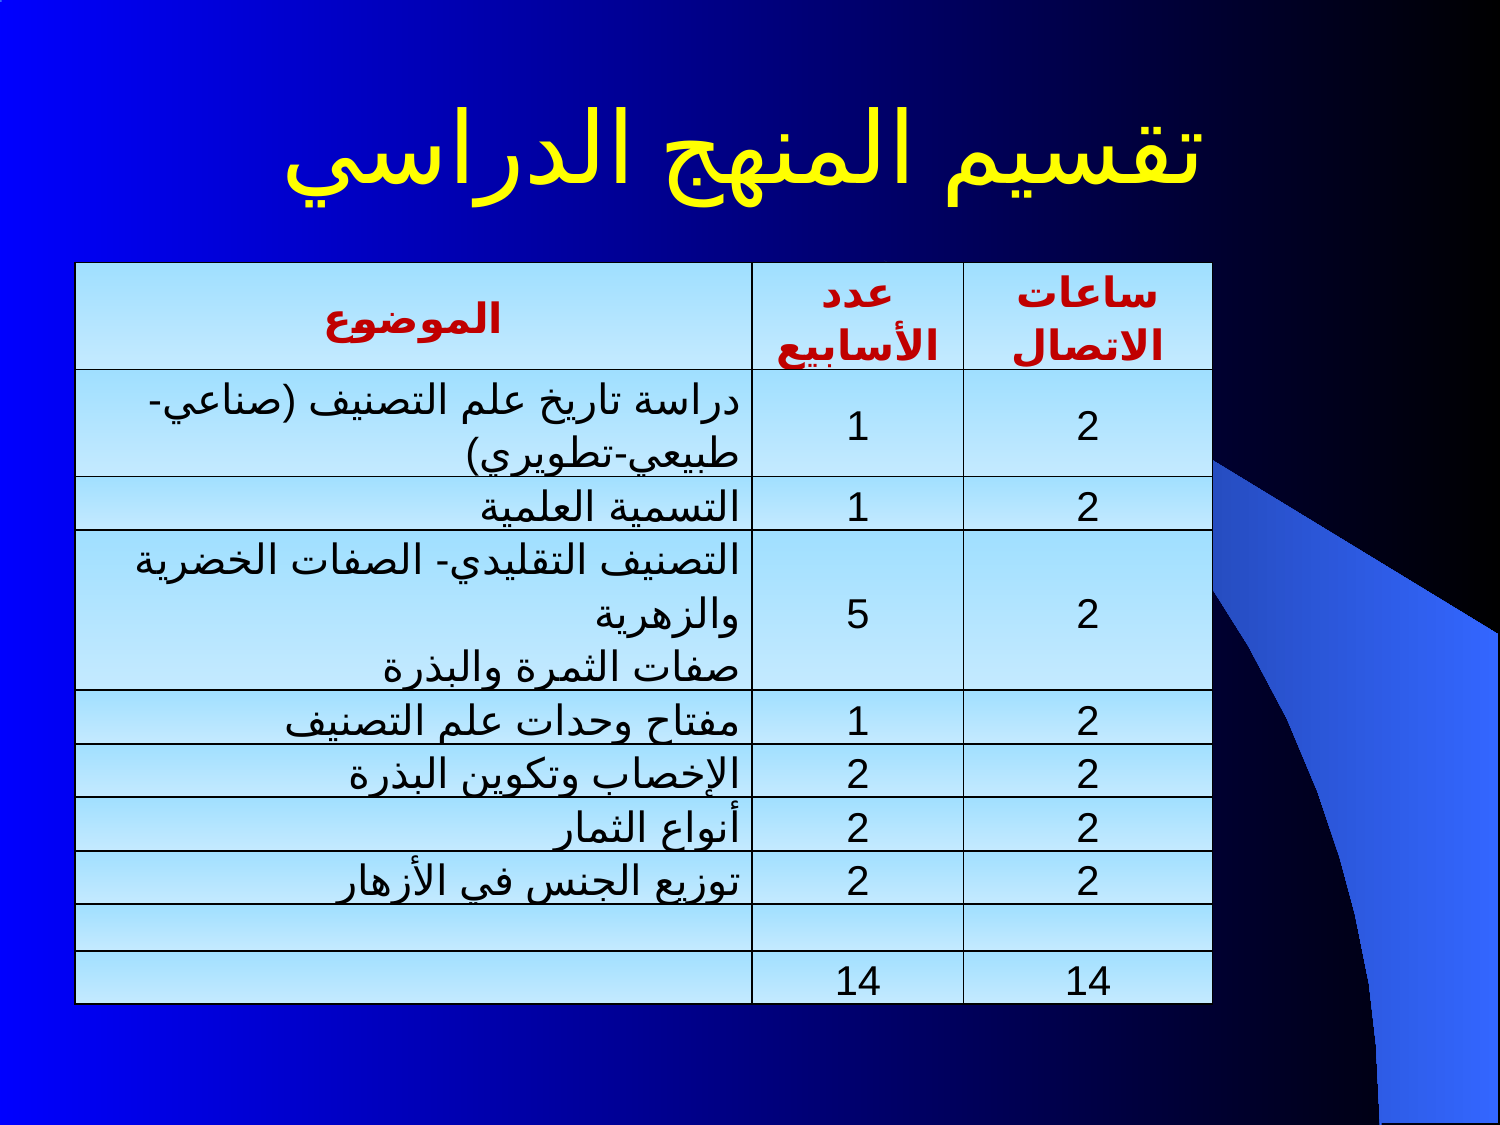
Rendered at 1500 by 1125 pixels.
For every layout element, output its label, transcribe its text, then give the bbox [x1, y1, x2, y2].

table_cell [753, 905, 963, 950]
table_cell 14 [964, 952, 1212, 1003]
table_cell 1 [753, 370, 963, 476]
title تقسيم المنهج الدراسي [49, 62, 1438, 226]
table_cell 2 [753, 798, 963, 850]
table_cell 2 [964, 852, 1212, 903]
table_cell 14 [753, 952, 963, 1003]
table_cell 2 [964, 745, 1212, 796]
table_cell مفتاح وحدات علم التصنيف [76, 691, 751, 743]
table_cell [76, 952, 751, 1003]
table_cell 2 [964, 691, 1212, 743]
table_cell 1 [753, 477, 963, 529]
table_cell 5 [753, 531, 963, 689]
table_cell 2 [964, 531, 1212, 689]
table_header الموضوع [76, 263, 751, 369]
table_header عدد الأسابيع [753, 263, 963, 369]
table_cell الإخصاب وتكوين البذرة [76, 745, 751, 796]
table_cell التسمية العلمية [76, 477, 751, 529]
table_cell 2 [753, 745, 963, 796]
table_cell أنواع الثمار [76, 798, 751, 850]
table_cell 2 [964, 798, 1212, 850]
table_cell 2 [753, 852, 963, 903]
table_header ساعات الاتصال [964, 263, 1212, 369]
table_cell 1 [753, 691, 963, 743]
table_cell دراسة تاريخ علم التصنيف (صناعي- طبيعي-تطويري) [76, 370, 751, 476]
table_cell [964, 905, 1212, 950]
table_cell 2 [964, 477, 1212, 529]
table_cell التصنيف التقليدي- الصفات الخضرية والزهرية صفات الثمرة والبذرة [76, 531, 751, 689]
table_cell 2 [964, 370, 1212, 476]
table_cell [76, 905, 751, 950]
table_cell توزيع الجنس في الأزهار [76, 852, 751, 903]
